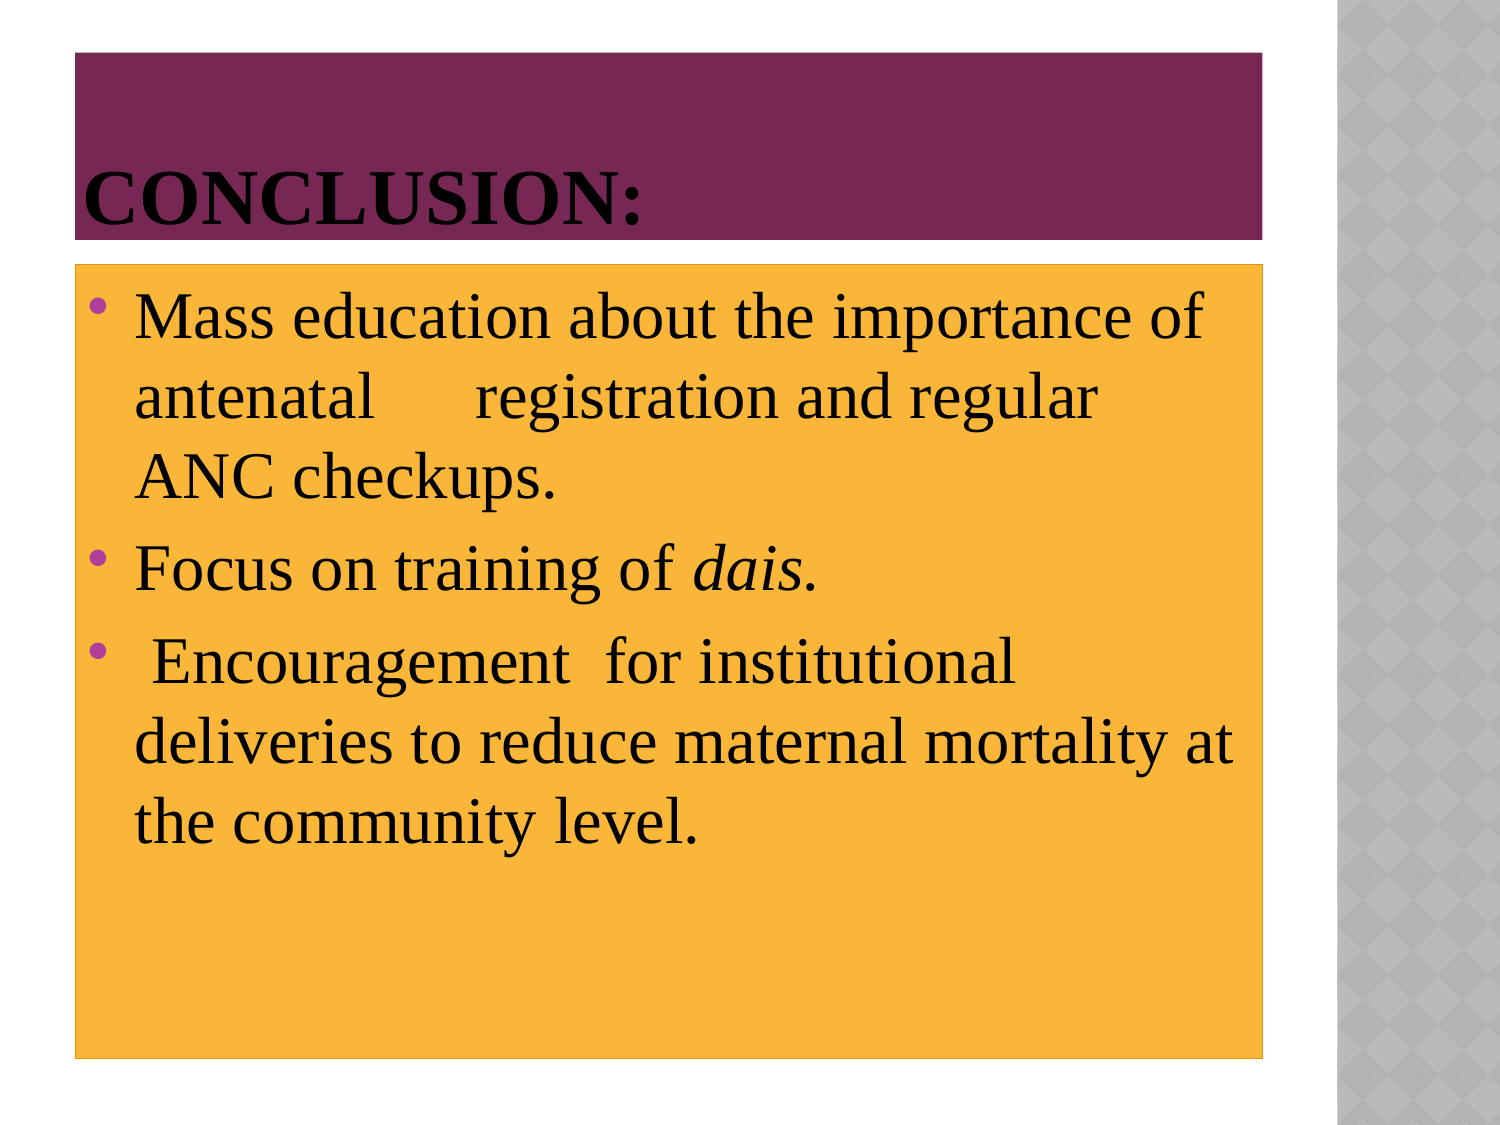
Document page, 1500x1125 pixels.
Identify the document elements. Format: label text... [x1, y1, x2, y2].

list Mass education about the importance of antenatal registration and regular ANC checkups. Focus on training of dais. Encouragement for institutional deliveries to reduce maternal mortality at the community level. [75, 264, 1263, 1059]
title Conclusion: [75, 52, 1263, 240]
